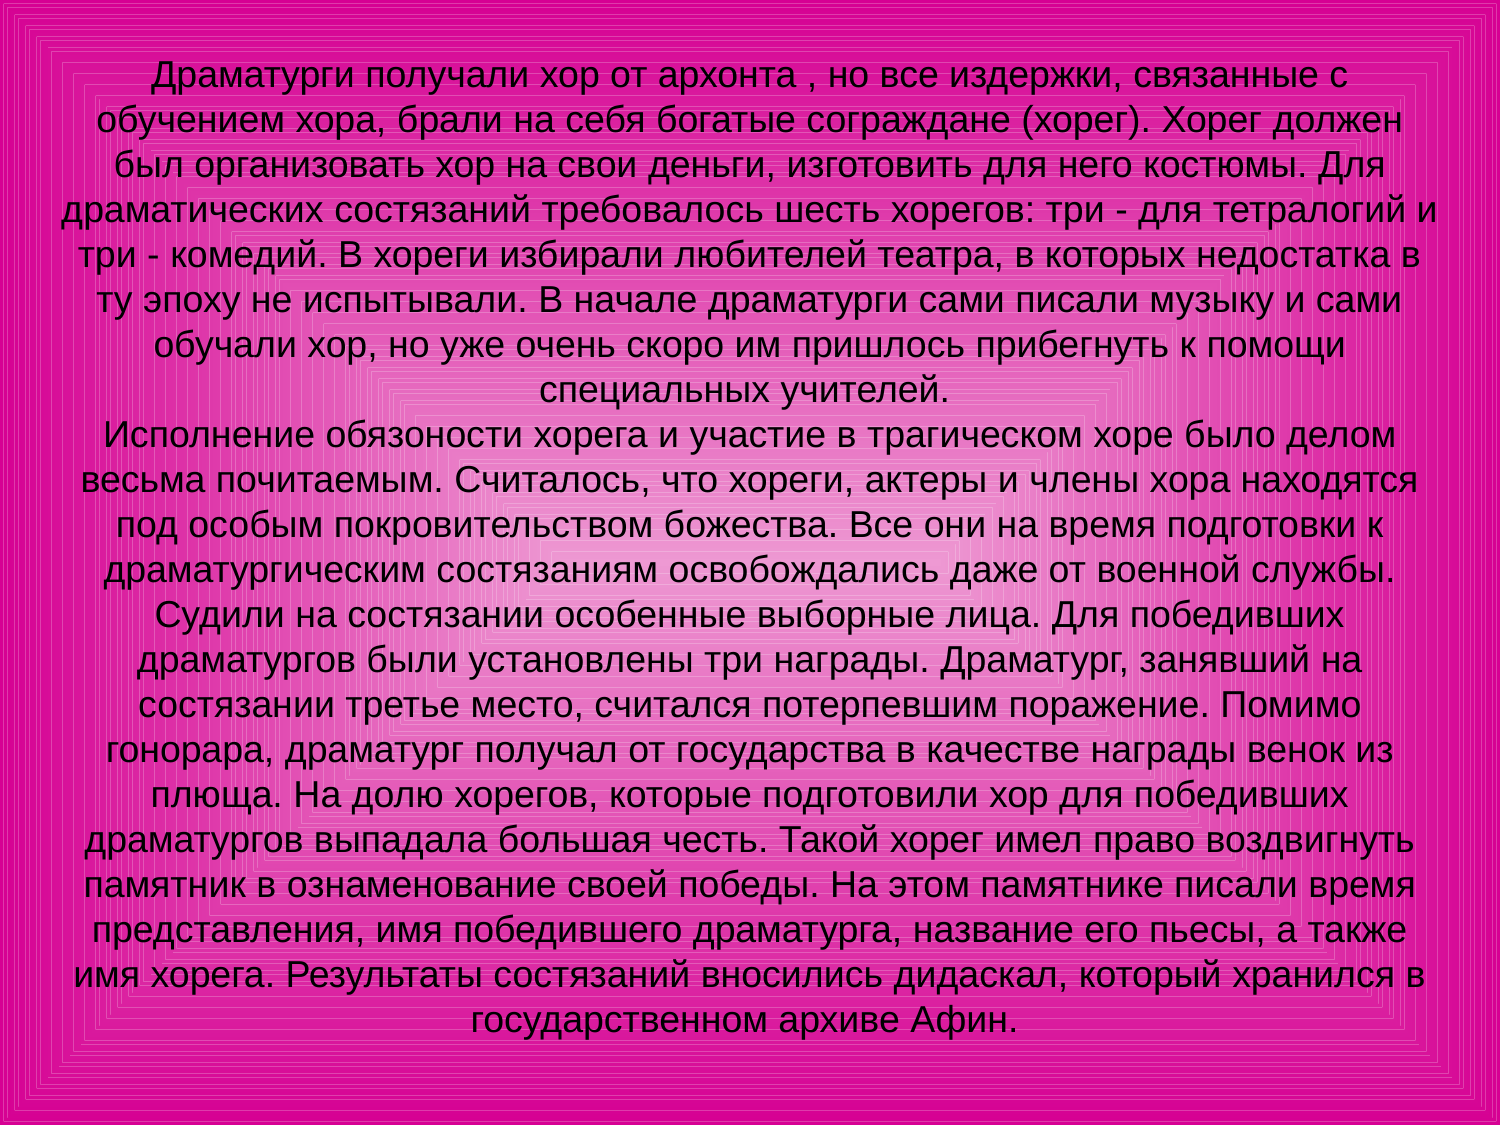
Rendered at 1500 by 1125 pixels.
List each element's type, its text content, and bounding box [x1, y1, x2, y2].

text_box Драматурги получали хор от архонта , но все издержки, связанные с обучением хора, брали на себя богатые сограждане (хорег). Хорег должен был организовать хор на свои деньги, изготовить для него костюмы. Для драматических состязаний требовалось шесть хорегов: три - для тетралогий и три - комедий. В хореги избирали любителей театра, в которых недостатка в ту эпоху не испытывали. В начале драматурги сами писали музыку и сами обучали хор, но уже очень скоро им пришлось прибегнуть к помощи специальных учителей. Исполнение обязоности хорега и участие в трагическом хоре было делом весьма почитаемым. Считалось, что хореги, актеры и члены хора находятся под особым покровительством божества. Все они на время подготовки к драматургическим состязаниям освобождались даже от военной службы. Судили на состязании особенные выборные лица. Для победивших драматургов были установлены три награды. Драматург, занявший на состязании третье место, считался потерпевшим поражение. Помимо гонорара, драматург получал от государства в качестве награды венок из плюща. На долю хорегов, которые подготовили хор для победивших драматургов выпадала большая честь. Такой хорег имел право воздвигнуть памятник в ознаменование своей победы. На этом памятнике писали время представления, имя победившего драматурга, название его пьесы, а также имя хорега. Результаты состязаний вносились дидаскал, который хранился в государственном архиве Афин. [41, 42, 1459, 1105]
